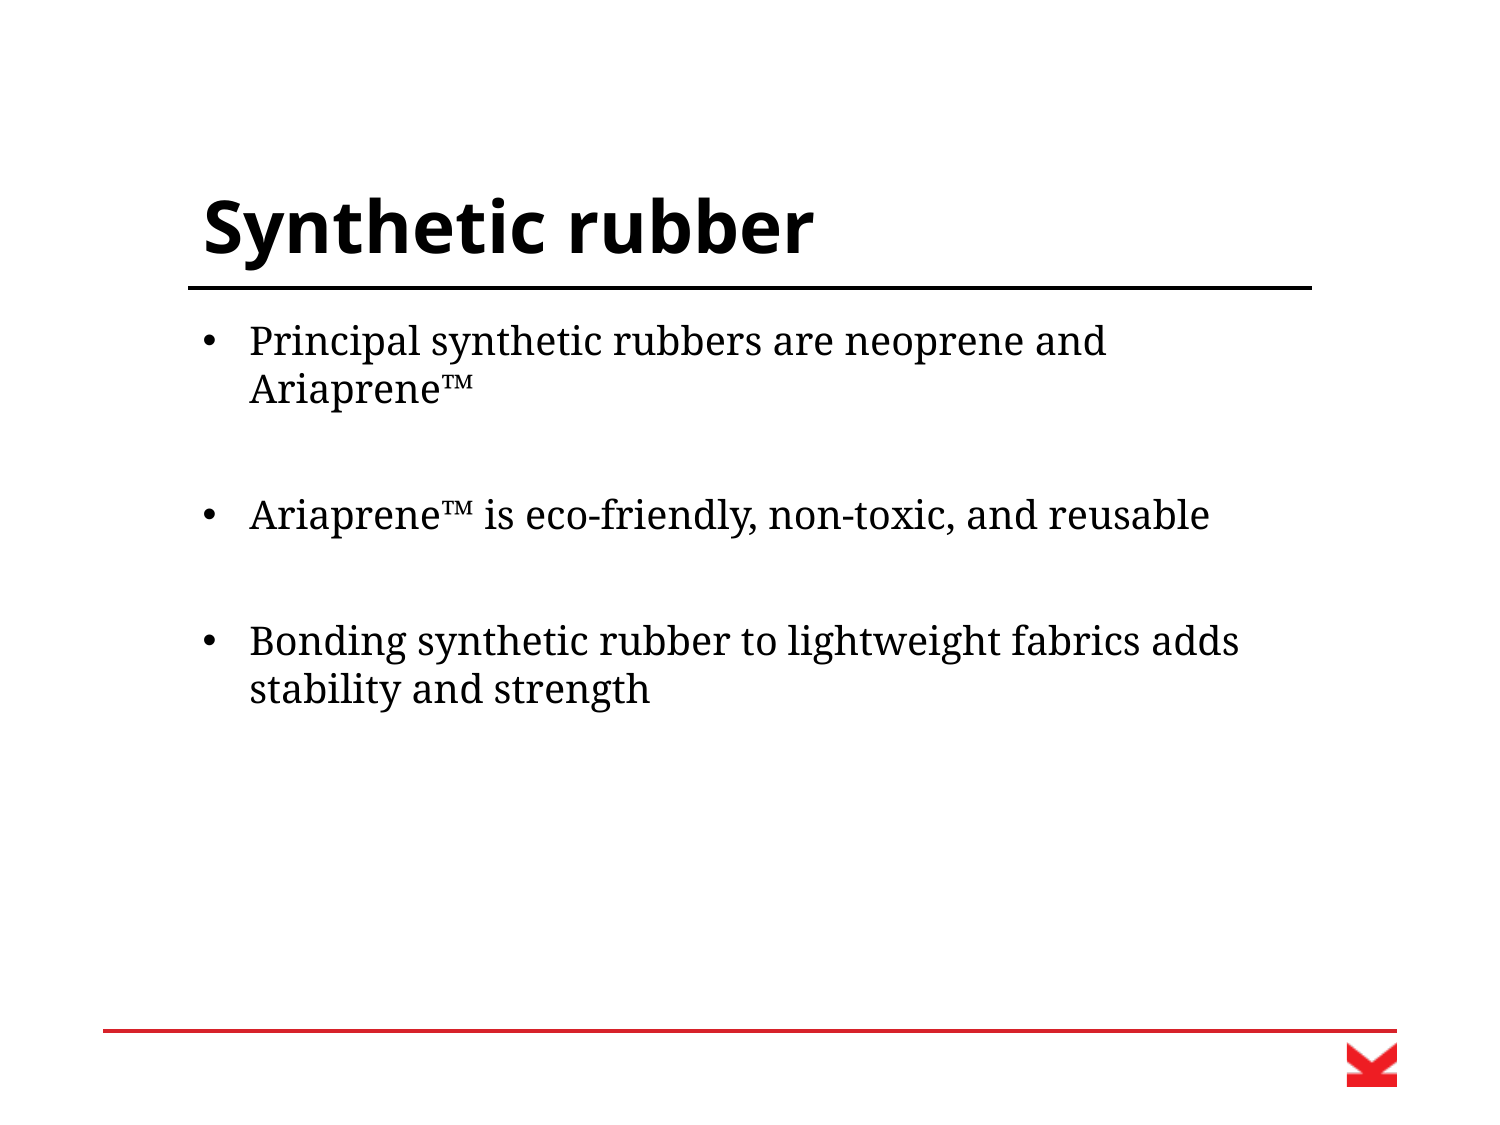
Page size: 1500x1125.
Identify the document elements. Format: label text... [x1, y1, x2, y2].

subtitle Principal synthetic rubbers are neoprene and Ariaprene™ Ariaprene™ is eco-friendly, non-toxic, and reusable Bonding synthetic rubber to lightweight fabrics adds stability and strength [187, 308, 1313, 863]
title Synthetic rubber [188, 59, 1312, 278]
